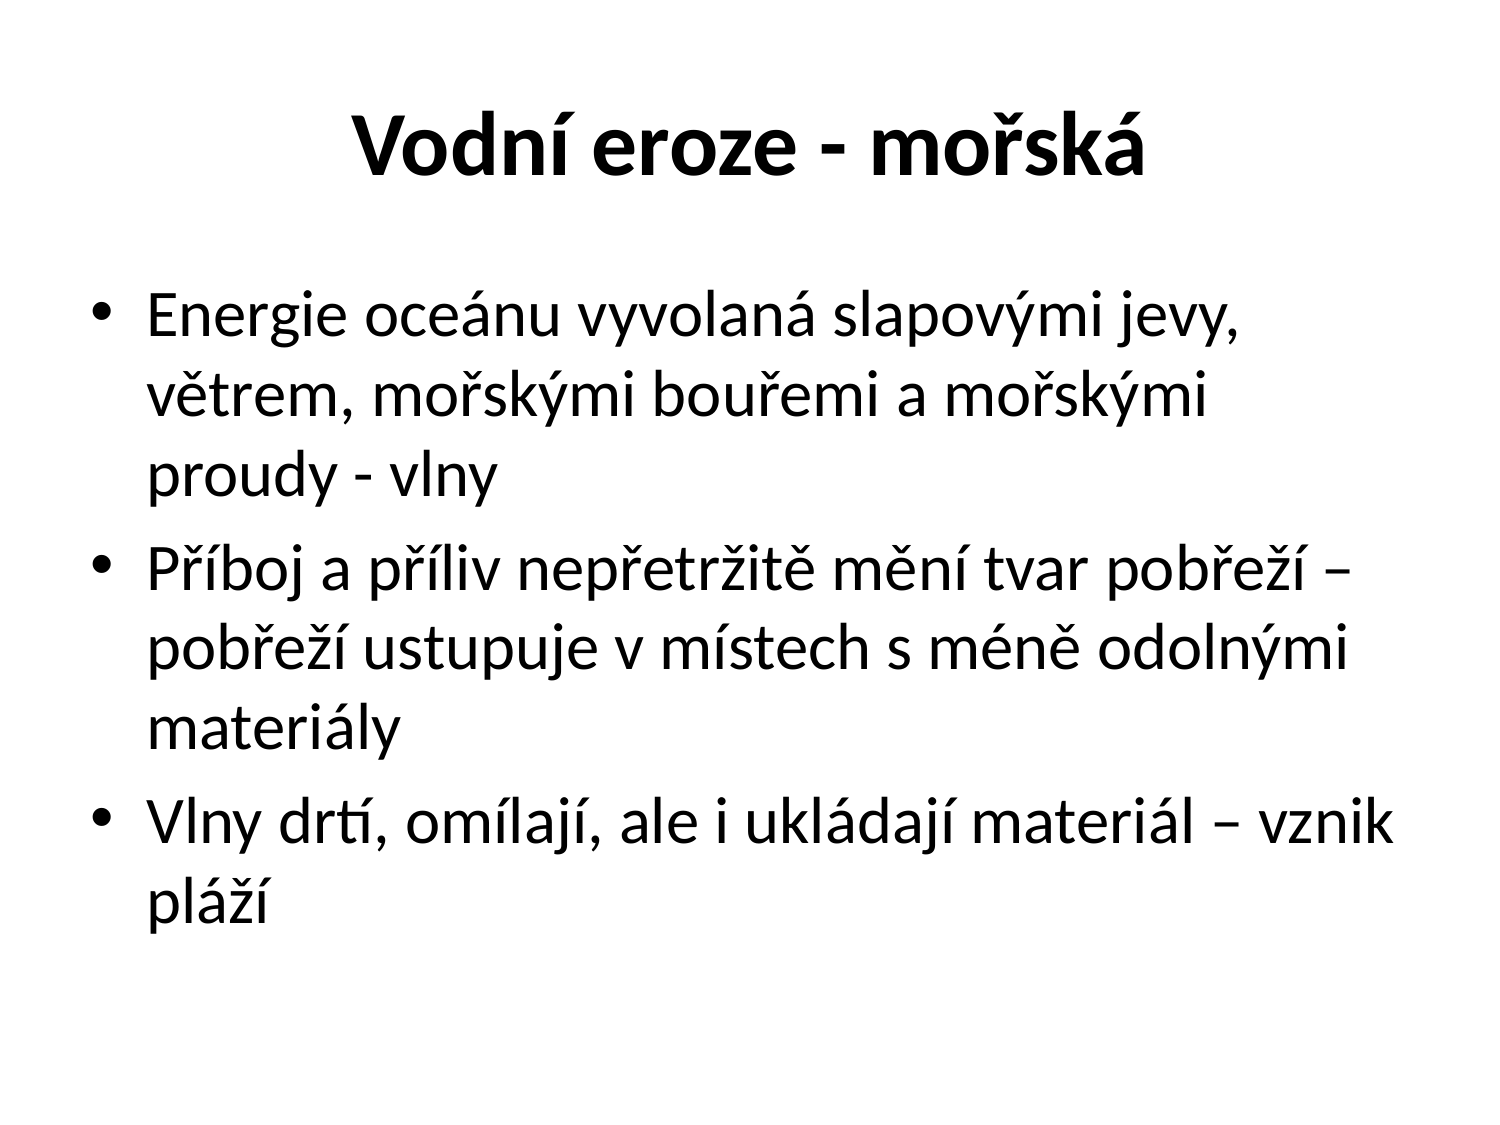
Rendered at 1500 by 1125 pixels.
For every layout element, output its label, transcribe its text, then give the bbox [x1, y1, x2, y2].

list Energie oceánu vyvolaná slapovými jevy, větrem, mořskými bouřemi a mořskými proudy - vlny Příboj a příliv nepřetržitě mění tvar pobřeží – pobřeží ustupuje v místech s méně odolnými materiály Vlny drtí, omílají, ale i ukládají materiál – vznik pláží [75, 262, 1425, 1005]
title Vodní eroze - mořská [75, 45, 1425, 233]
